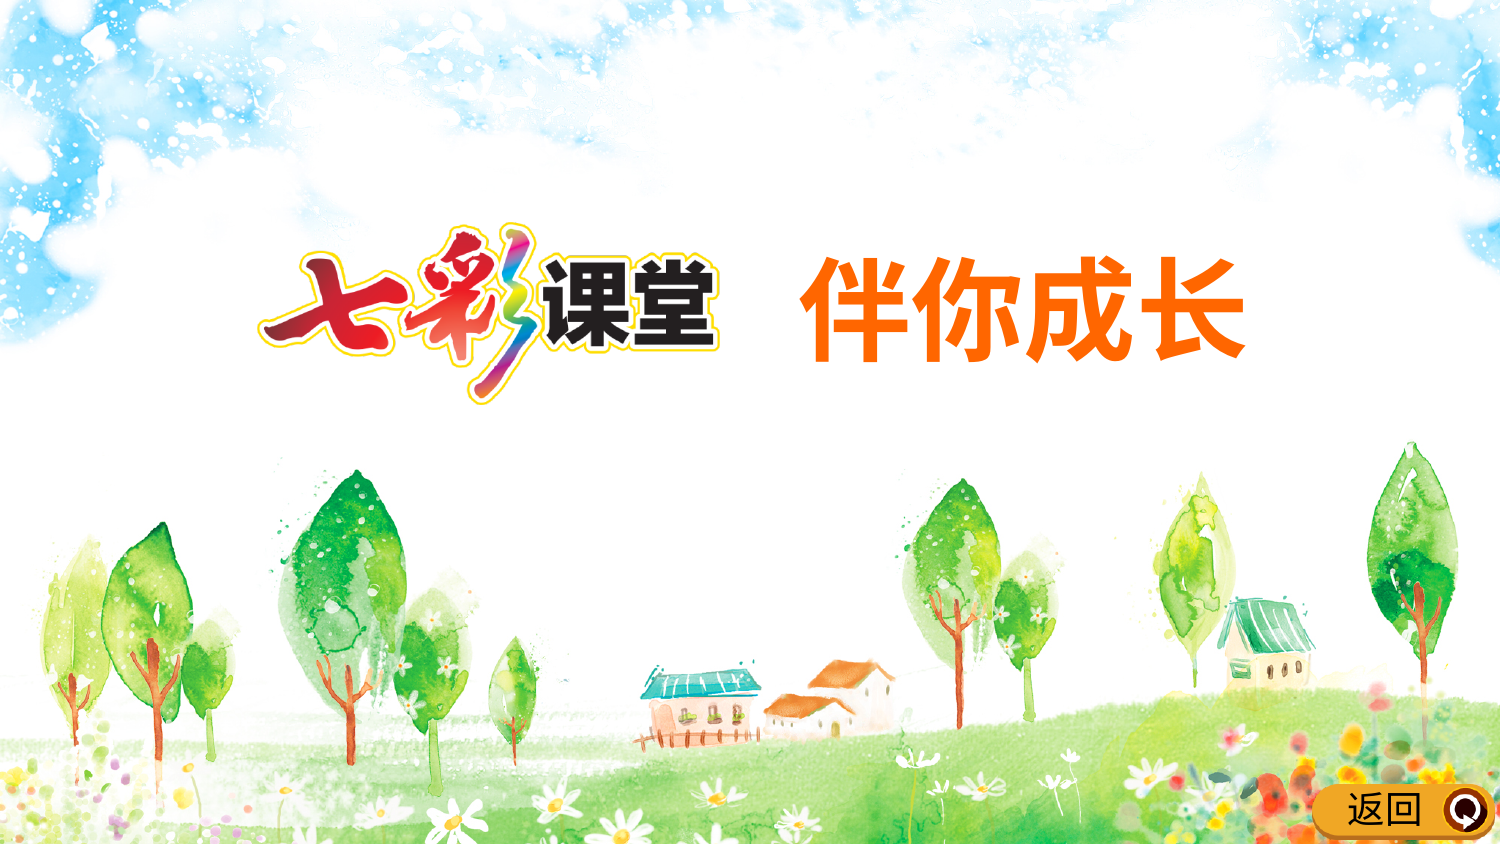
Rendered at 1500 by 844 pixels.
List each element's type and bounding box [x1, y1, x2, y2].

picture [0, 0, 1500, 844]
text_box [253, 220, 1316, 407]
